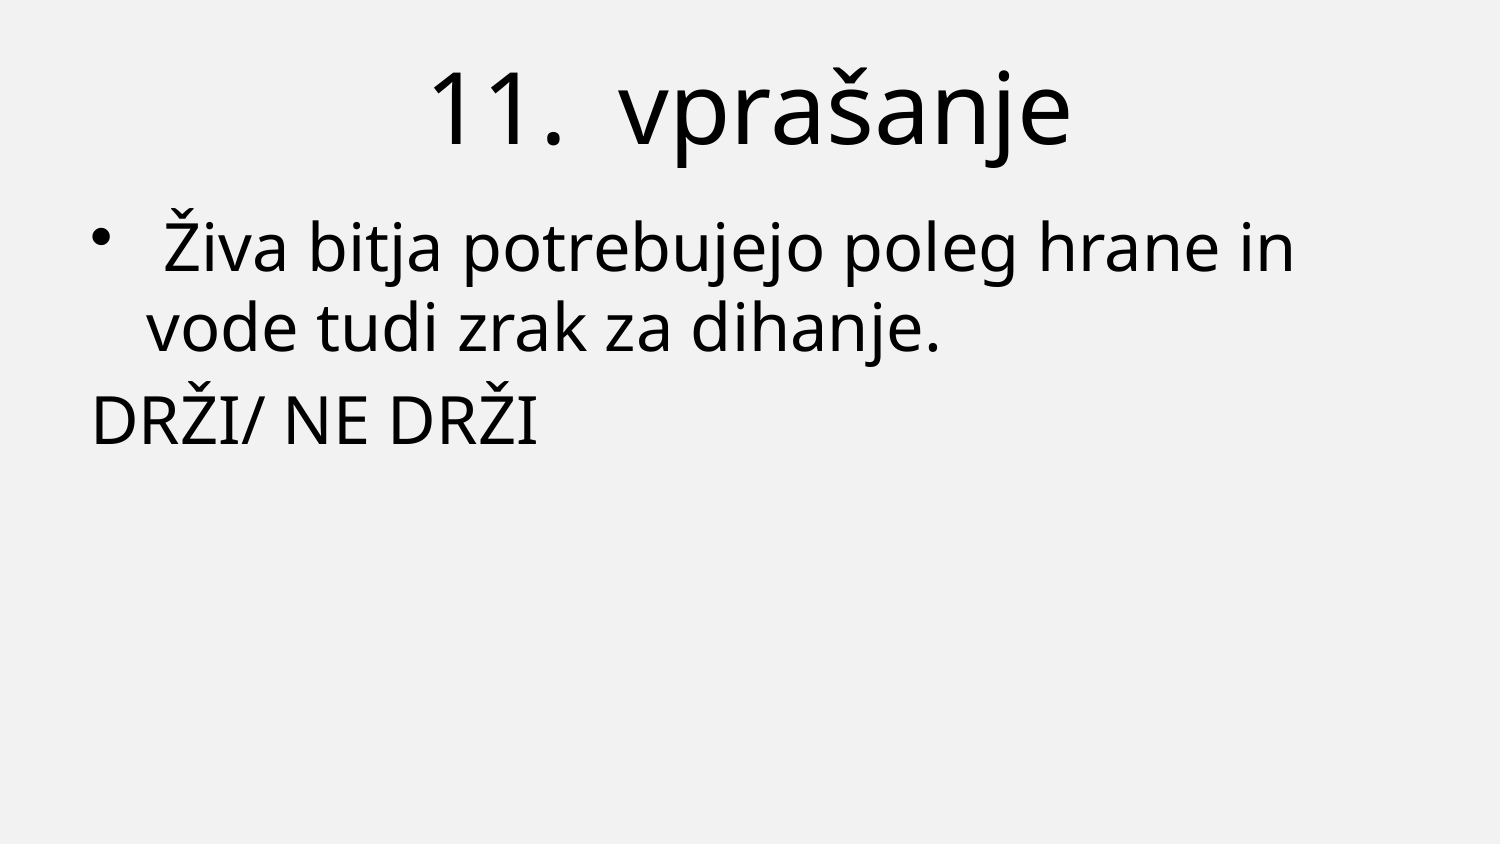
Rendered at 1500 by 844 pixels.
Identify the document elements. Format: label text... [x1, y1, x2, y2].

title 11. vprašanje [74, 33, 1426, 175]
list Živa bitja potrebujejo poleg hrane in vode tudi zrak za dihanje. DRŽI/ NE DRŽI [74, 196, 1426, 754]
